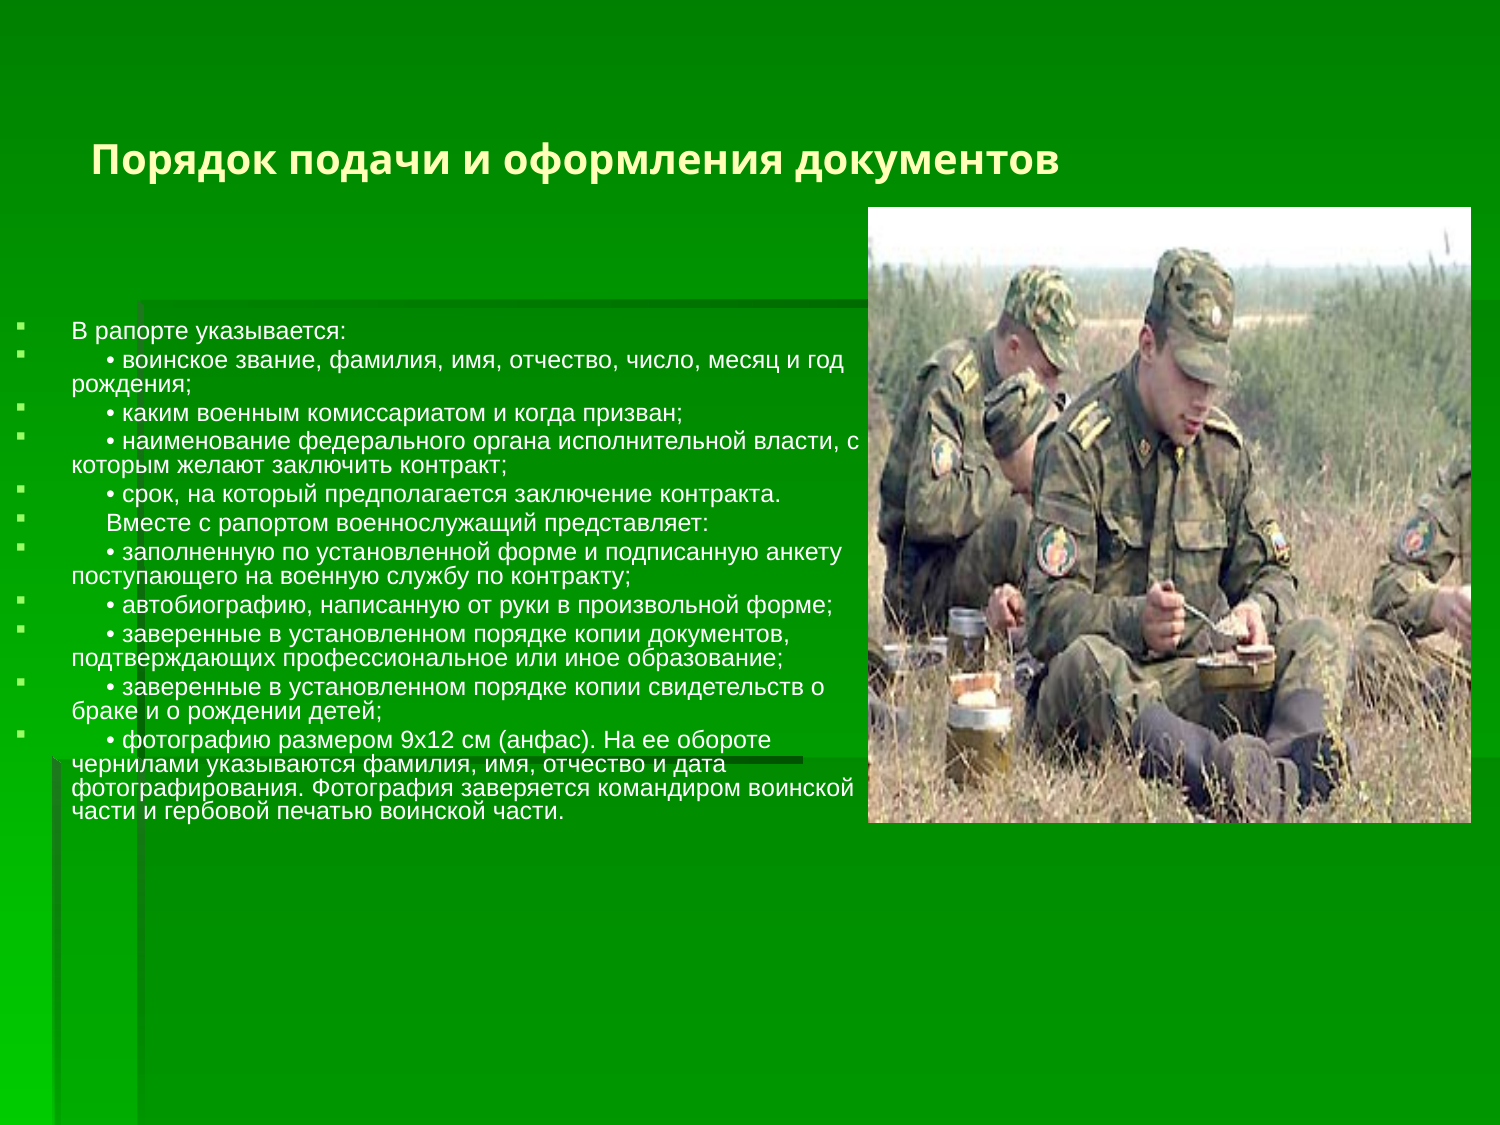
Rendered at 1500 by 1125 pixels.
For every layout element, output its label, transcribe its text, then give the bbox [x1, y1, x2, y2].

title Порядок подачи и оформления документов [74, 39, 1451, 276]
list В рапорте указывается: • воинское звание, фамилия, имя, отчество, число, месяц и год рождения; • каким военным комиссариатом и когда призван; • наименование федерального органа исполнительной власти, с которым желают заключить контракт; • срок, на который предполагается заключение контракта. Вместе с рапортом военнослужащий представляет: • заполненную по установленной форме и подписанную анкету поступающего на военную службу по контракту; • автобиографию, написанную от руки в произвольной форме; • заверенные в установленном порядке копии документов, подтверждающих профессиональное или иное образование; • заверенные в установленном порядке копии свидетельств о браке и о рождении детей; • фотографию размером 9х12 см (анфас). На ее обороте чернилами указываются фамилия, имя, отчество и дата фотографирования. Фотография заверяется командиром воинской части и гербовой печатью воинской части. [0, 312, 892, 1001]
picture [867, 207, 1471, 823]
